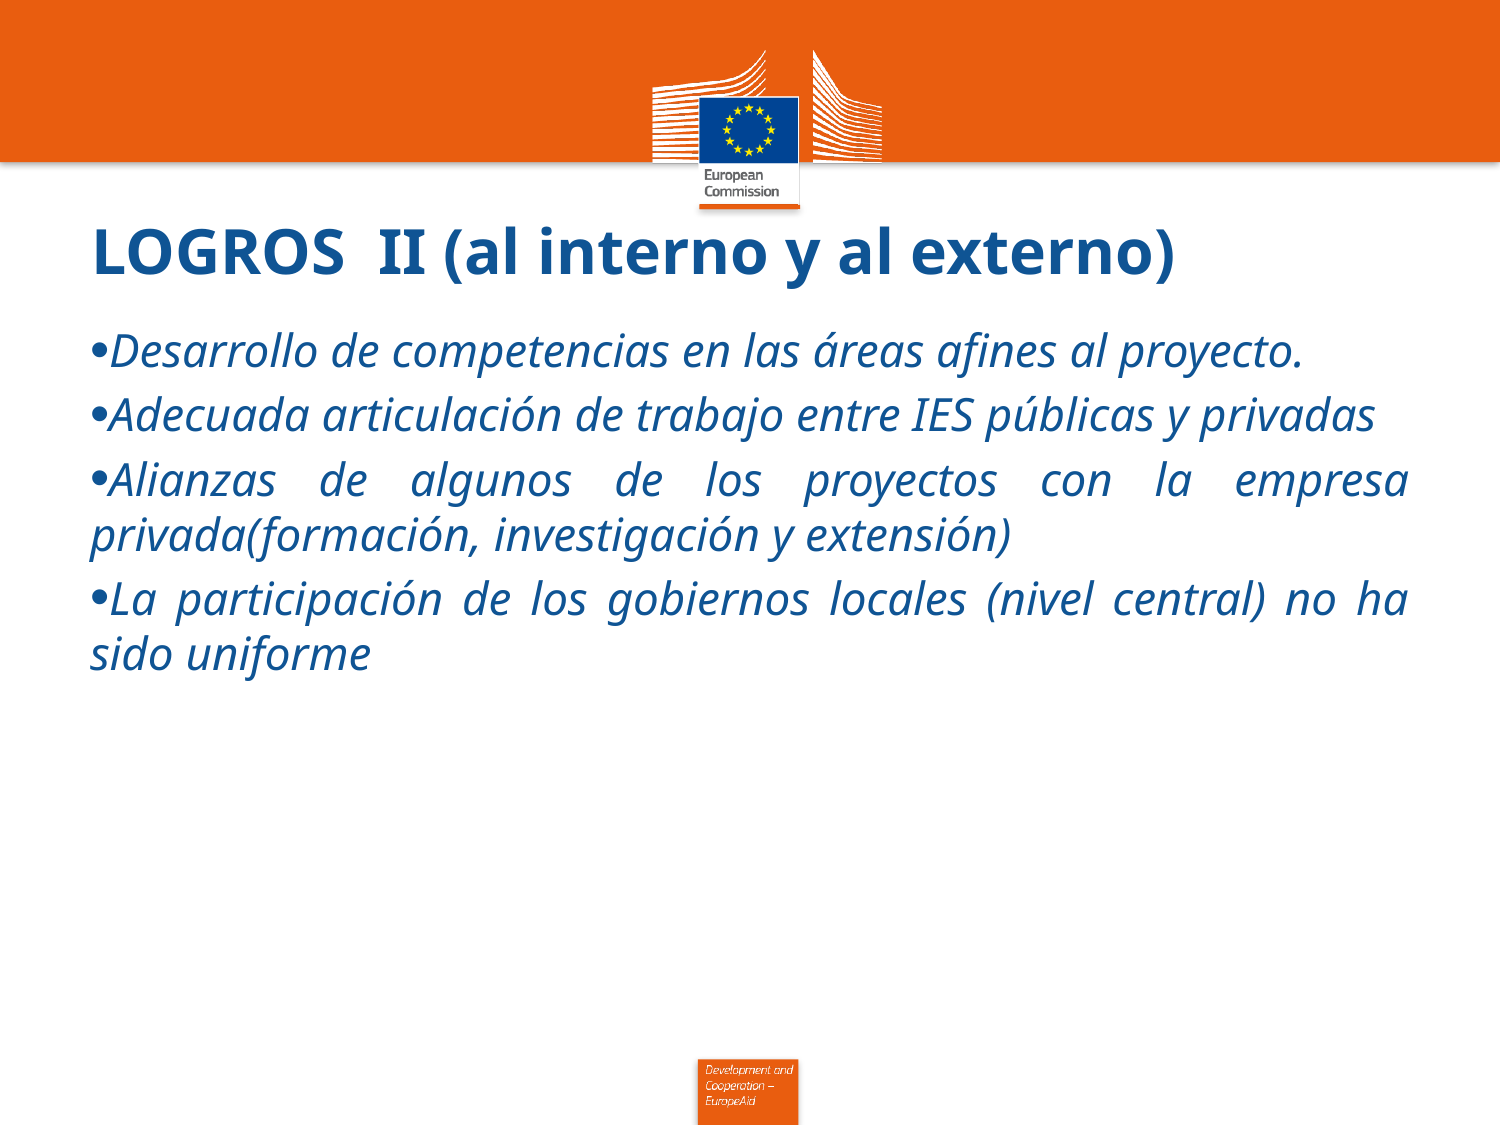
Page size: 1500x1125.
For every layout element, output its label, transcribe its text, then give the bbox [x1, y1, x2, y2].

picture [615, 50, 882, 219]
picture [698, 1059, 799, 1125]
list Desarrollo de competencias en las áreas afines al proyecto. Adecuada articulación de trabajo entre IES públicas y privadas Alianzas de algunos de los proyectos con la empresa privada(formación, investigación y extensión) La participación de los gobiernos locales (nivel central) no ha sido uniforme [74, 314, 1426, 989]
title LOGROS II (al interno y al externo) [76, 219, 1427, 280]
